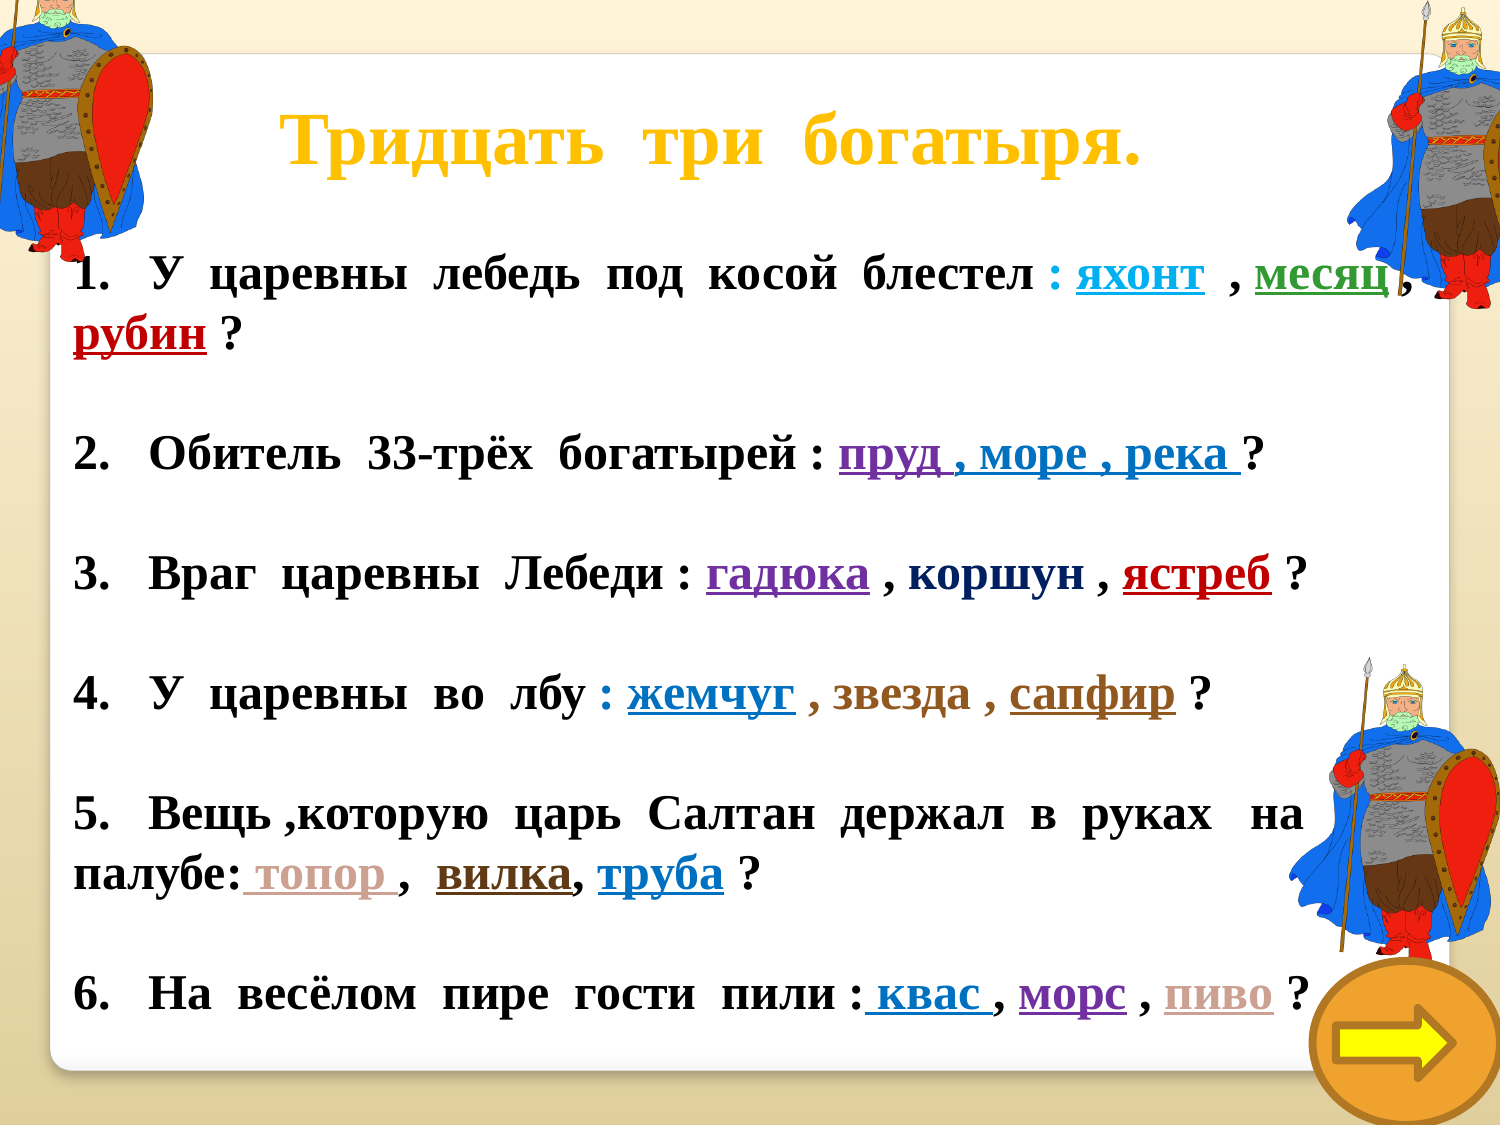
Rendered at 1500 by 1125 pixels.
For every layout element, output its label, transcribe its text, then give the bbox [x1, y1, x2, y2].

picture [0, 0, 153, 262]
picture [1347, 0, 1500, 309]
text_box [1308, 974, 1500, 1125]
text_box [1331, 1003, 1457, 1083]
text_box Тридцать три богатыря. 1. У царевны лебедь под косой блестел : яхонт , месяц , рубин ? 2. Обитель 33-трёх богатырей : пруд , море , река ? 3. Враг царевны Лебеди : гадюка , коршун , ястреб ? 4. У царевны во лбу : жемчуг , звезда , сапфир ? 5. Вещь ,которую царь Салтан держал в руках на палубе: топор , вилка, труба ? 6. На весёлом пире гости пили : квас , морс , пиво ? [58, 81, 1442, 1125]
picture [1288, 656, 1500, 965]
